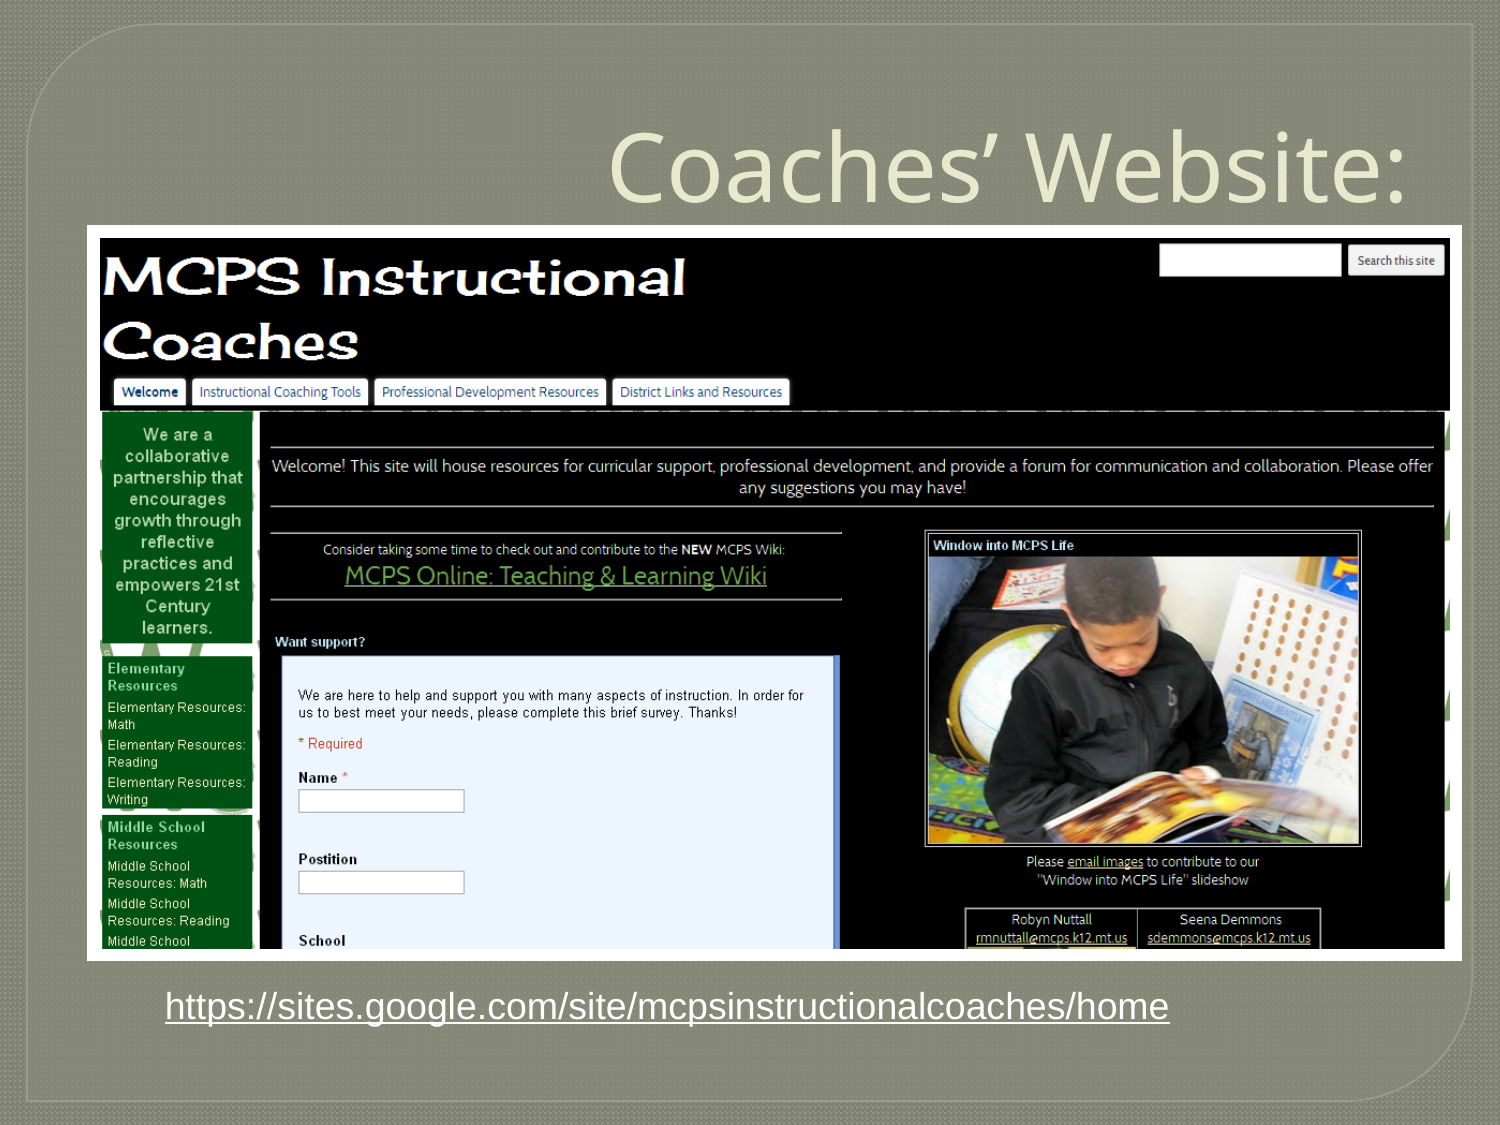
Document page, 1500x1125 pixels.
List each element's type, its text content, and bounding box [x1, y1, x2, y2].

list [99, 237, 1451, 950]
title Coaches’ Website: [75, 41, 1425, 230]
text_box https://sites.google.com/site/mcpsinstructionalcoaches/home [149, 974, 1363, 1035]
